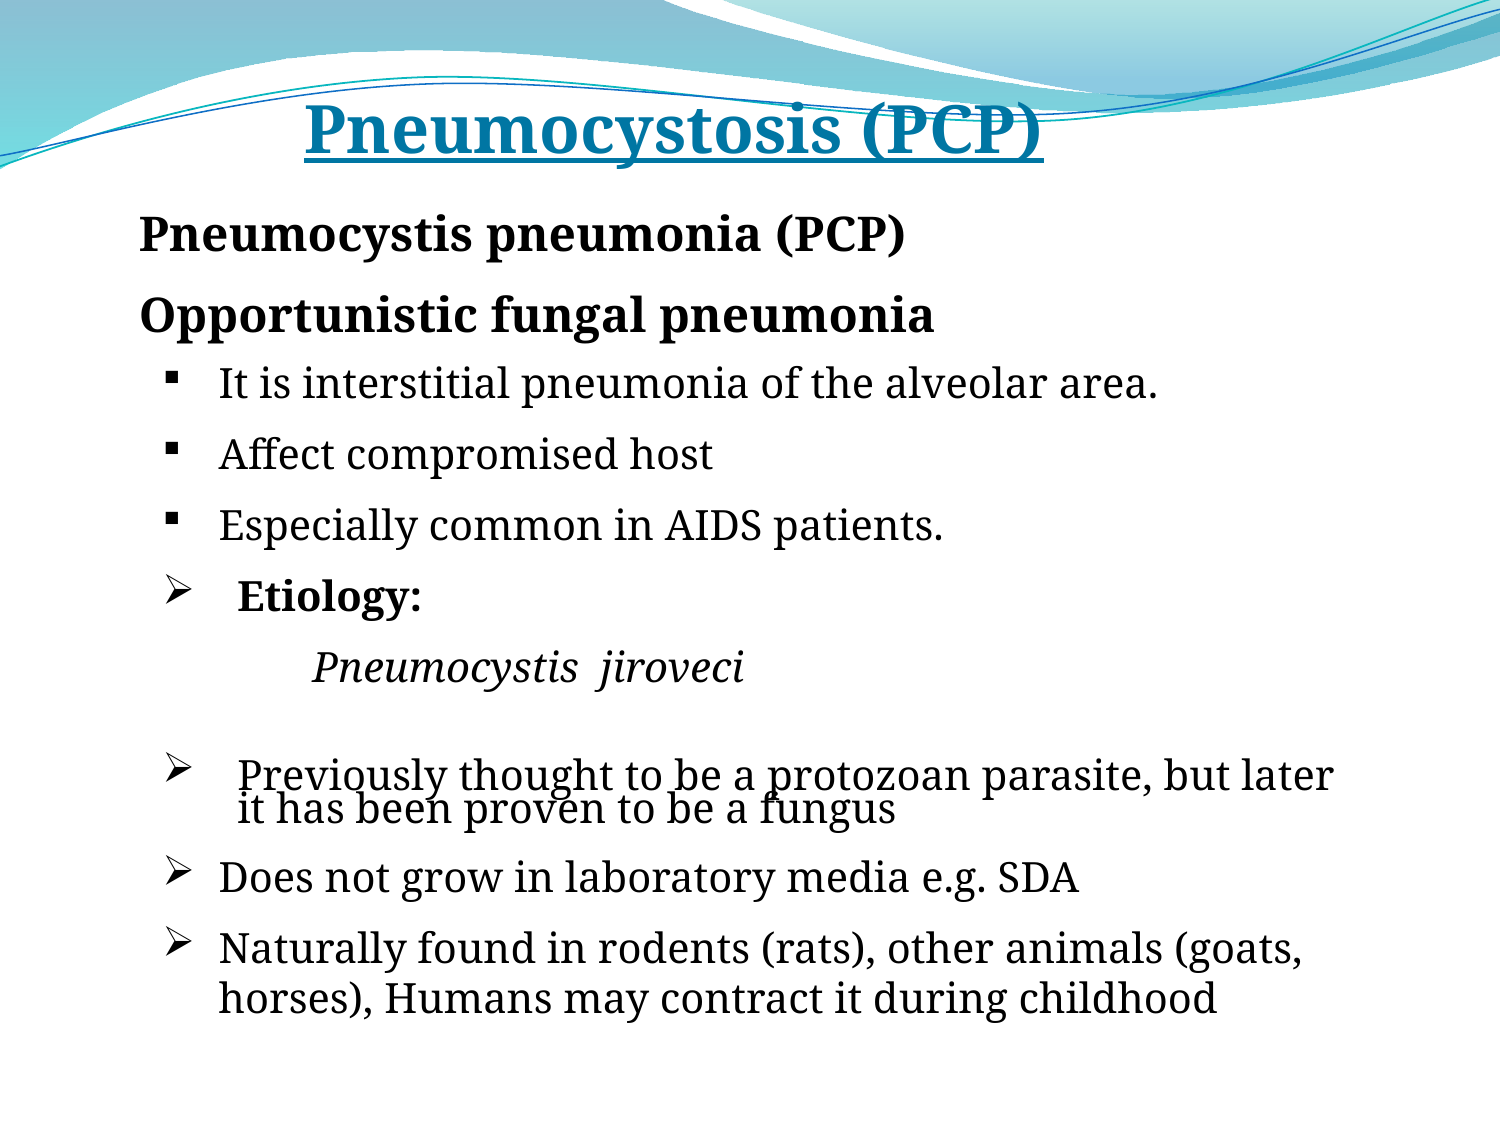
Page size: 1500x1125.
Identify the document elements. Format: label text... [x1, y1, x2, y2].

text_box It is interstitial pneumonia of the alveolar area. Affect compromised host Especially common in AIDS patients. Etiology: Pneumocystis jiroveci Previously thought to be a protozoan parasite, but later it has been proven to be a fungus Does not grow in laboratory media e.g. SDA Naturally found in rodents (rats), other animals (goats, horses), Humans may contract it during childhood [147, 349, 1388, 1029]
text_box Pneumocystosis (PCP) [289, 79, 1270, 174]
text_box Pneumocystis pneumonia (PCP) Opportunistic fungal pneumonia [123, 196, 1247, 350]
